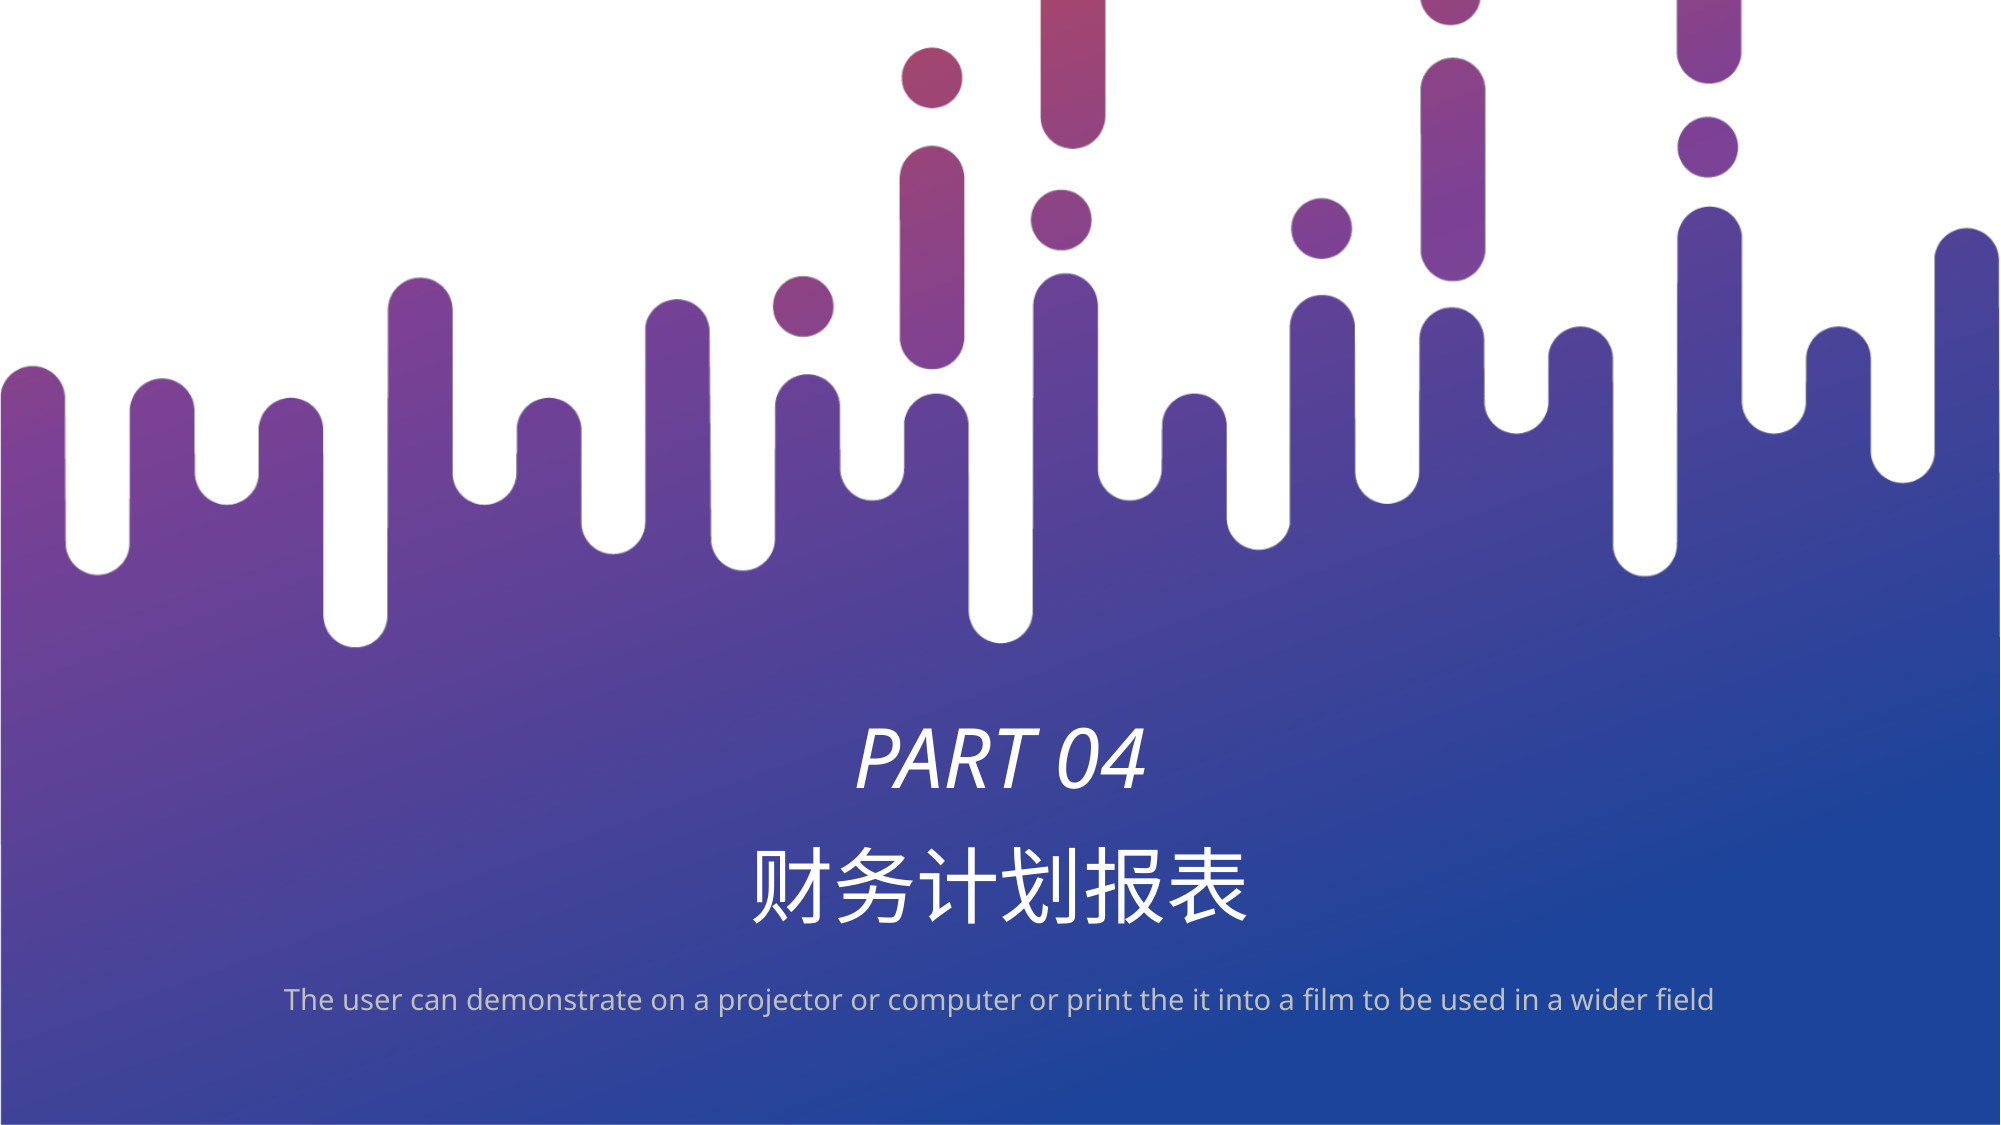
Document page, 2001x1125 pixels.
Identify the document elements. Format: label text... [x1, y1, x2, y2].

text_box The user can demonstrate on a projector or computer or print the it into a film to be used in a wider field [1565, 966, 1822, 1024]
text_box The user can demonstrate on a projector or computer or print the it into a film to be used in a wider field [178, 966, 435, 1024]
picture [3, 0, 1998, 1125]
